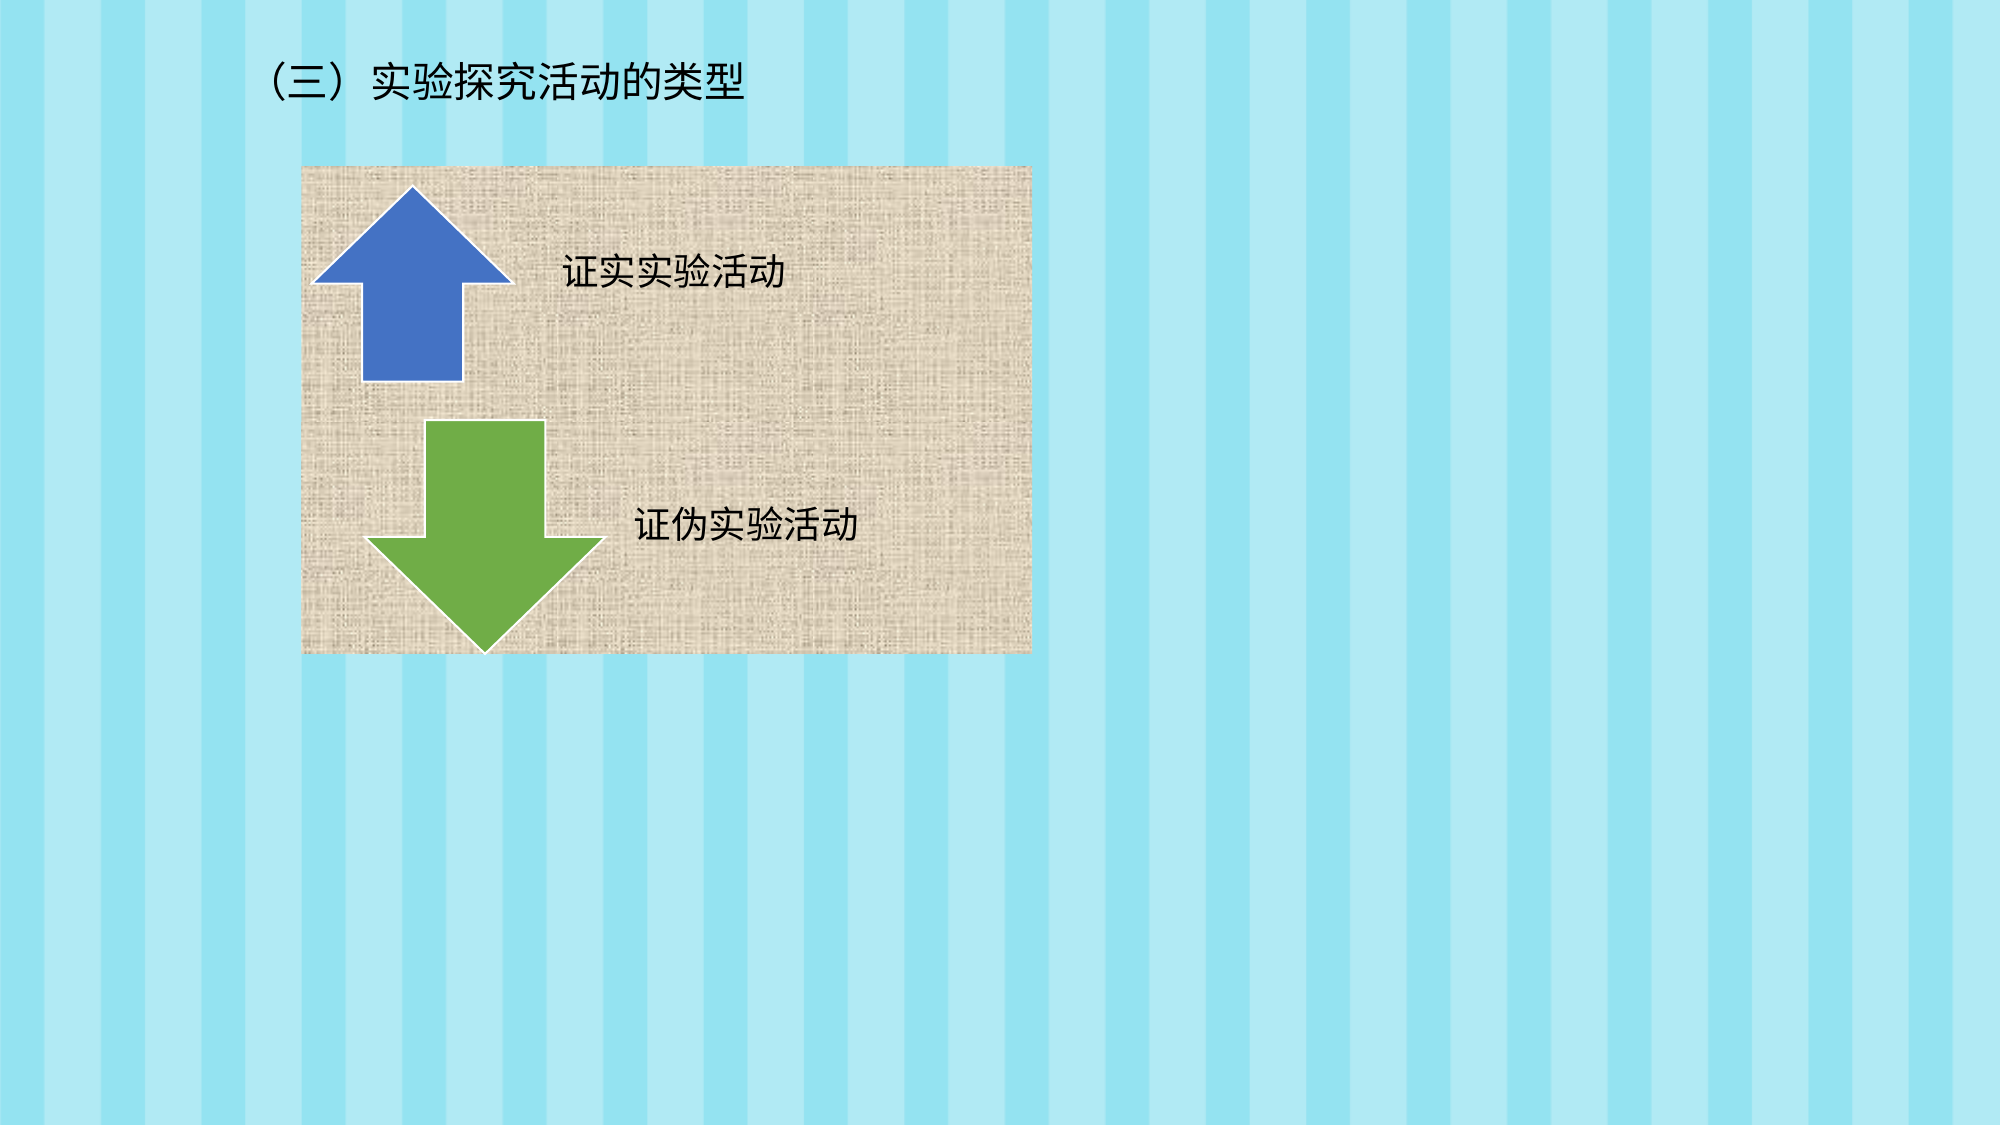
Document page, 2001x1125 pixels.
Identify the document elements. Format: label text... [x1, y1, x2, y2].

text_box （三）实验探究活动的类型 [230, 48, 770, 114]
picture [0, 0, 2000, 1125]
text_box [301, 166, 1033, 654]
